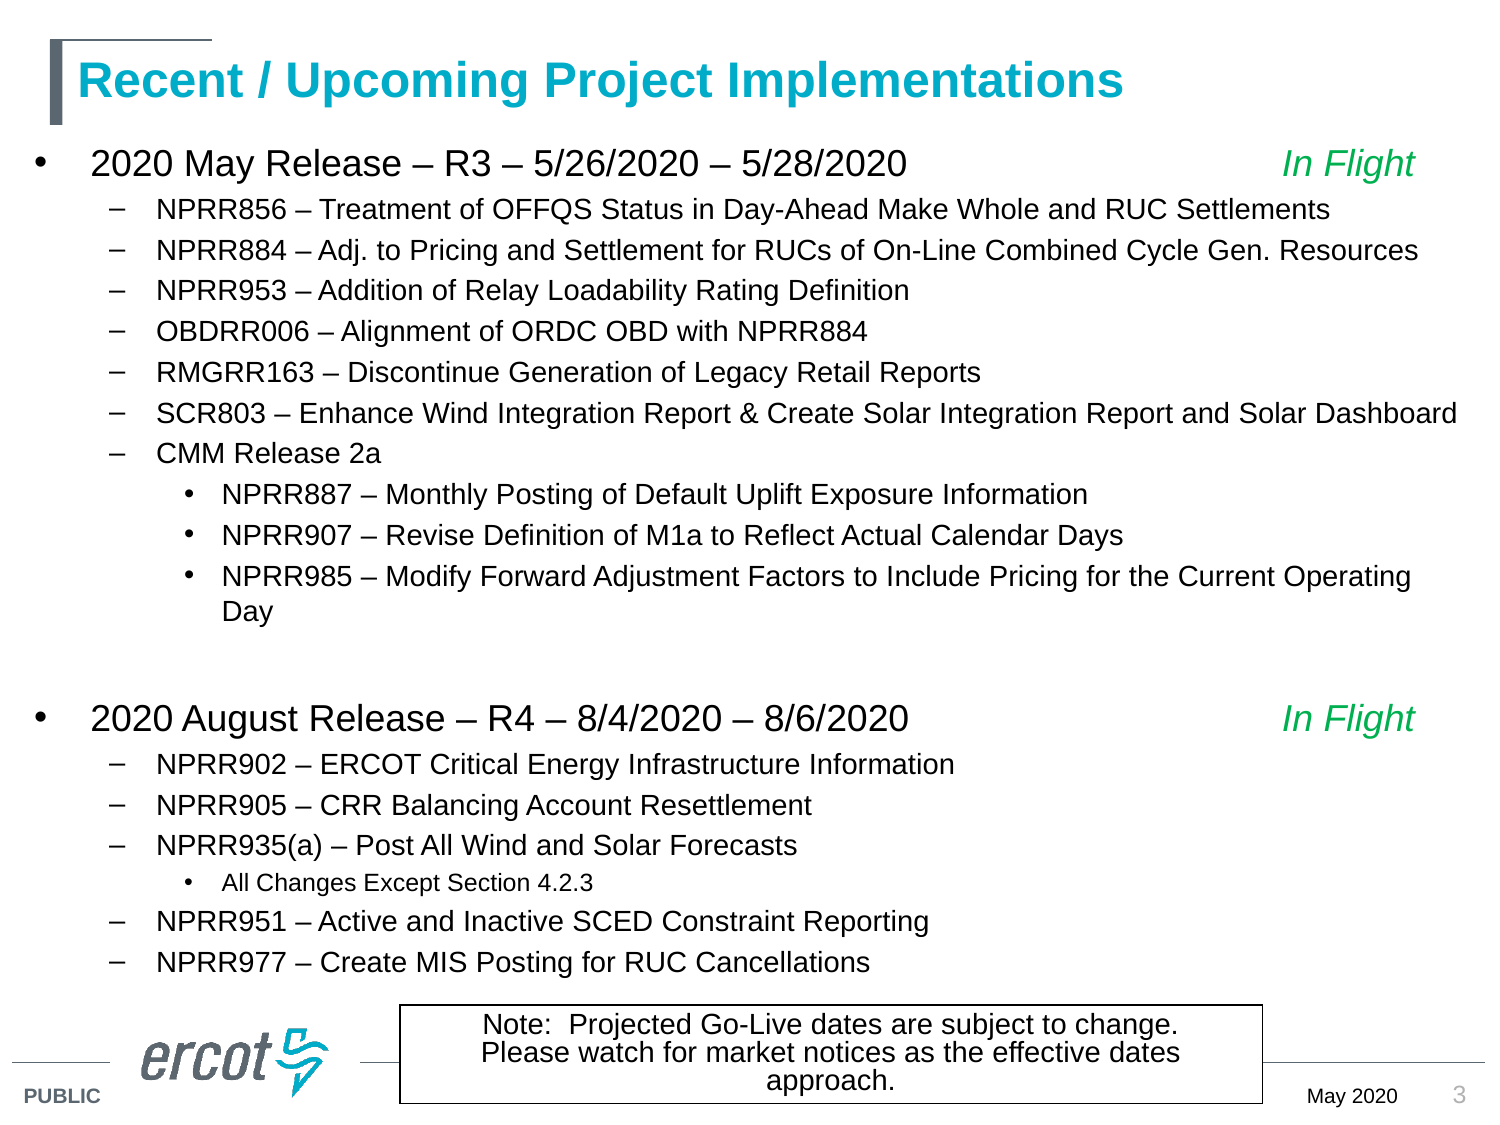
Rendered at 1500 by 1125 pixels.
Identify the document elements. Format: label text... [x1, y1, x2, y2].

title Recent / Upcoming Project Implementations [62, 39, 1200, 125]
picture [137, 1024, 332, 1100]
list 2020 May Release – R3 – 5/26/2020 – 5/28/2020 In Flight NPRR856 – Treatment of OFFQS Status in Day-Ahead Make Whole and RUC Settlements NPRR884 – Adj. to Pricing and Settlement for RUCs of On-Line Combined Cycle Gen. Resources NPRR953 – Addition of Relay Loadability Rating Definition OBDRR006 – Alignment of ORDC OBD with NPRR884 RMGRR163 – Discontinue Generation of Legacy Retail Reports SCR803 – Enhance Wind Integration Report & Create Solar Integration Report and Solar Dashboard CMM Release 2a NPRR887 – Monthly Posting of Default Uplift Exposure Information NPRR907 – Revise Definition of M1a to Reflect Actual Calendar Days NPRR985 – Modify Forward Adjustment Factors to Include Pricing for the Current Operating Day 2020 August Release – R4 – 8/4/2020 – 8/6/2020 In Flight NPRR902 – ERCOT Critical Energy Infrastructure Information NPRR905 – CRR Balancing Account Resettlement NPRR935(a) – Post All Wind and Solar Forecasts All Changes Except Section 4.2.3 NPRR951 – Active and Inactive SCED Constraint Reporting NPRR977 – Create MIS Posting for RUC Cancellations [19, 131, 1488, 975]
slide_number 3 [1437, 1076, 1475, 1112]
text_box Note: Projected Go-Live dates are subject to change. Please watch for market notices as the effective dates approach. [399, 1004, 1263, 1104]
